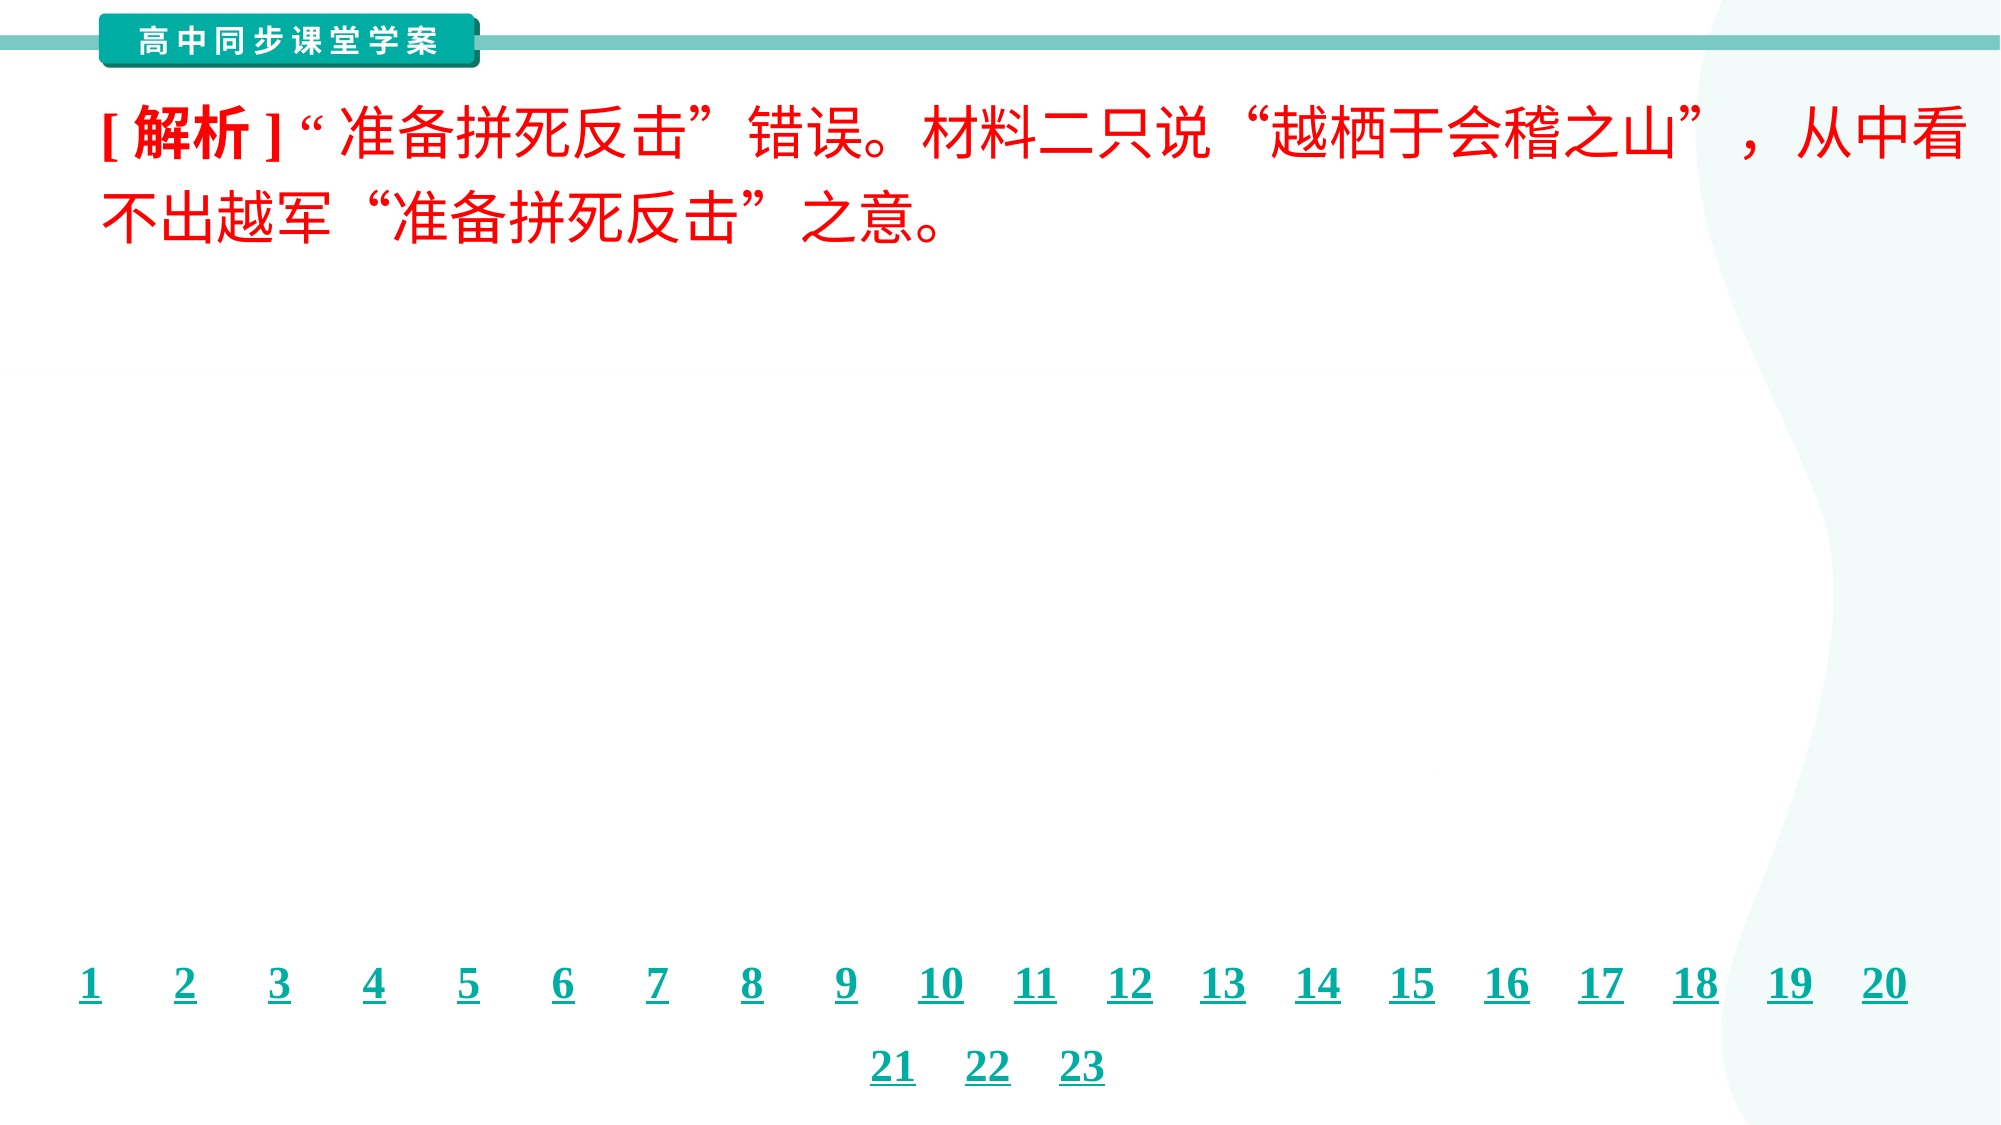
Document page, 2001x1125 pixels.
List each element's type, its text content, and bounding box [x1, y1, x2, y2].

text_box [解析] “准备拼死反击”错误。材料二只说“越栖于会稽之山”，从中看 不出越军“准备拼死反击”之意。 [100, 76, 1899, 246]
picture [0, 0, 2000, 1125]
